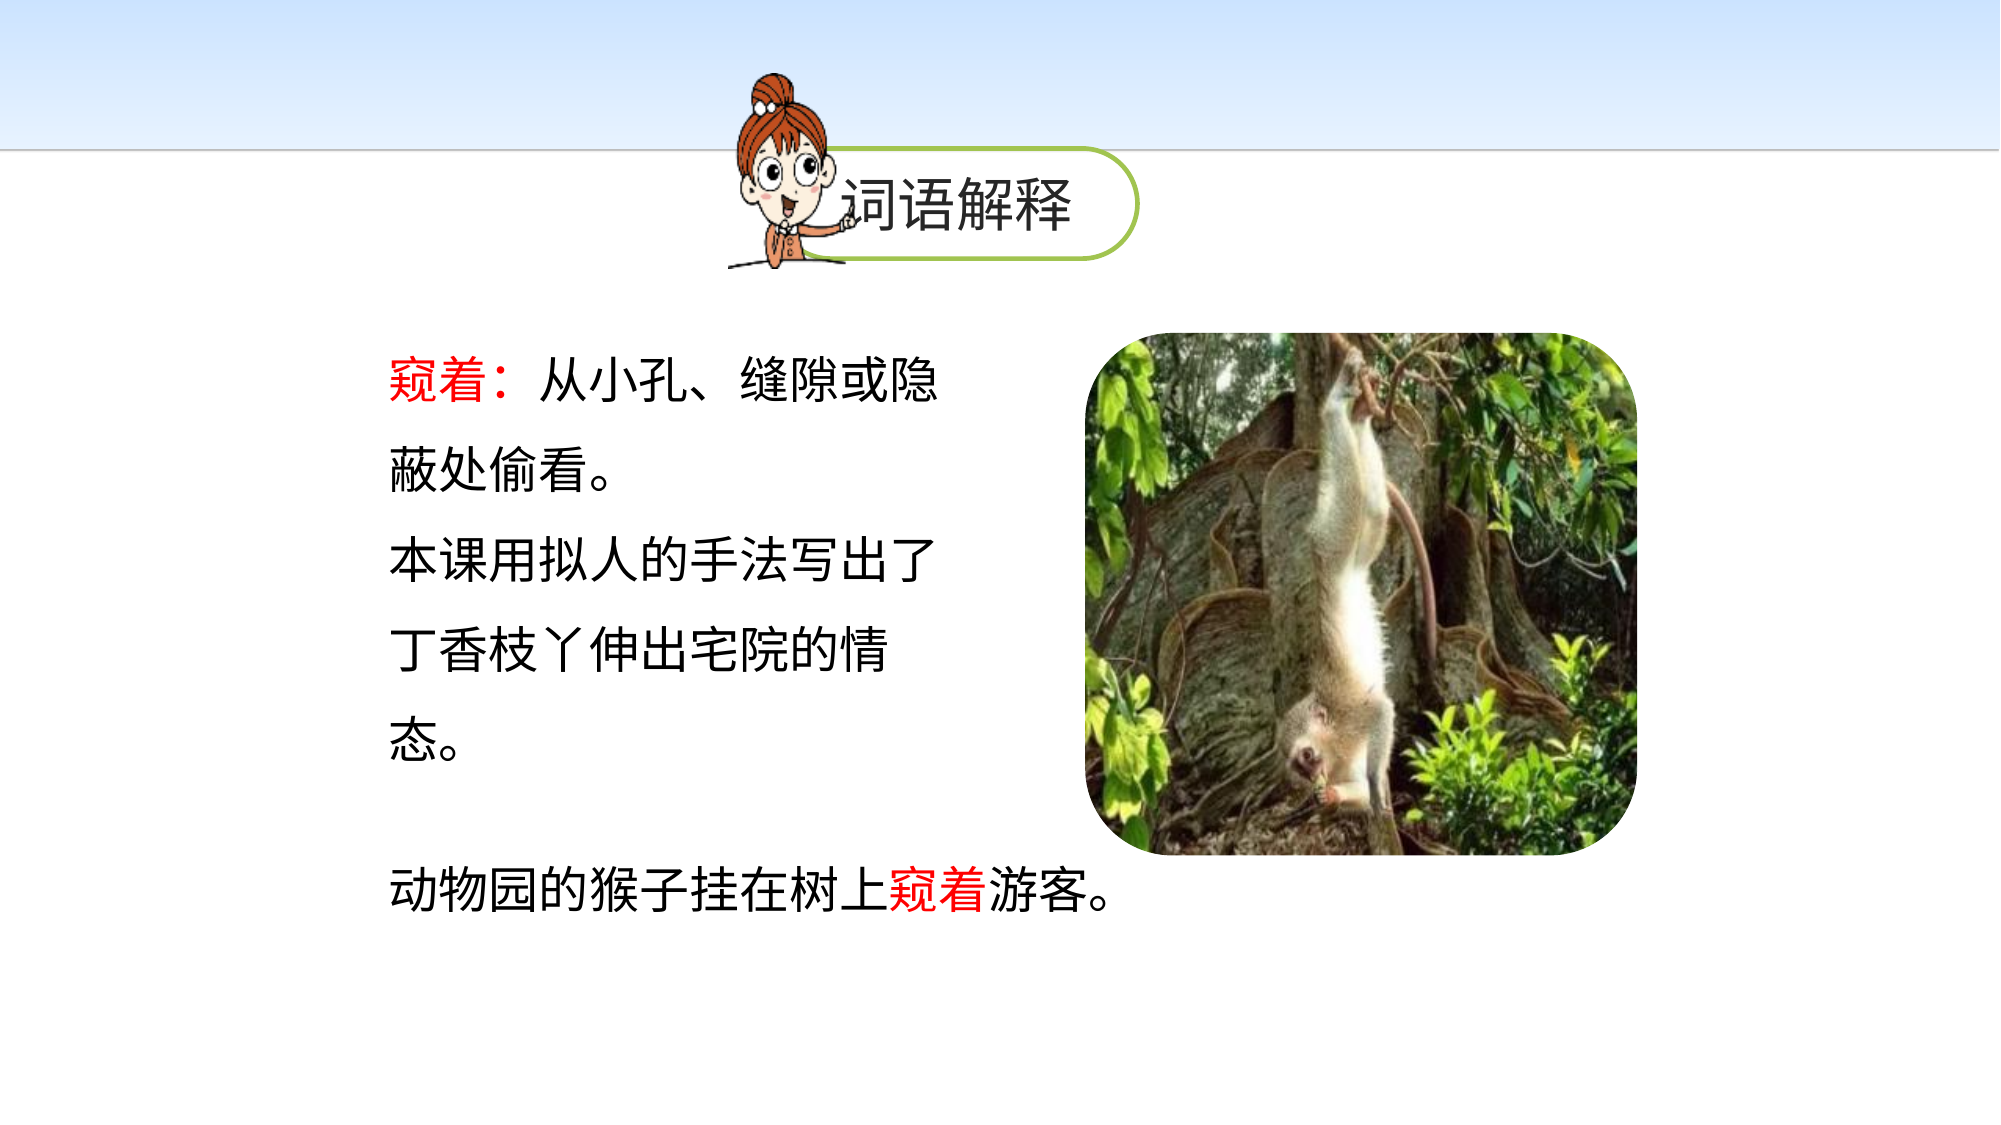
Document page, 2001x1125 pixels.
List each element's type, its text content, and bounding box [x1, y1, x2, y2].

text_box 动物园的猴子挂在树上窥着游客。 [374, 820, 1233, 926]
text_box 窥着：从小孔、缝隙或隐蔽处偷看。 本课用拟人的手法写出了丁香枝丫伸出宅院的情态。 [374, 311, 984, 777]
picture [728, 73, 857, 269]
text_box 词语解释 [860, 146, 1140, 261]
picture [1084, 332, 1638, 856]
